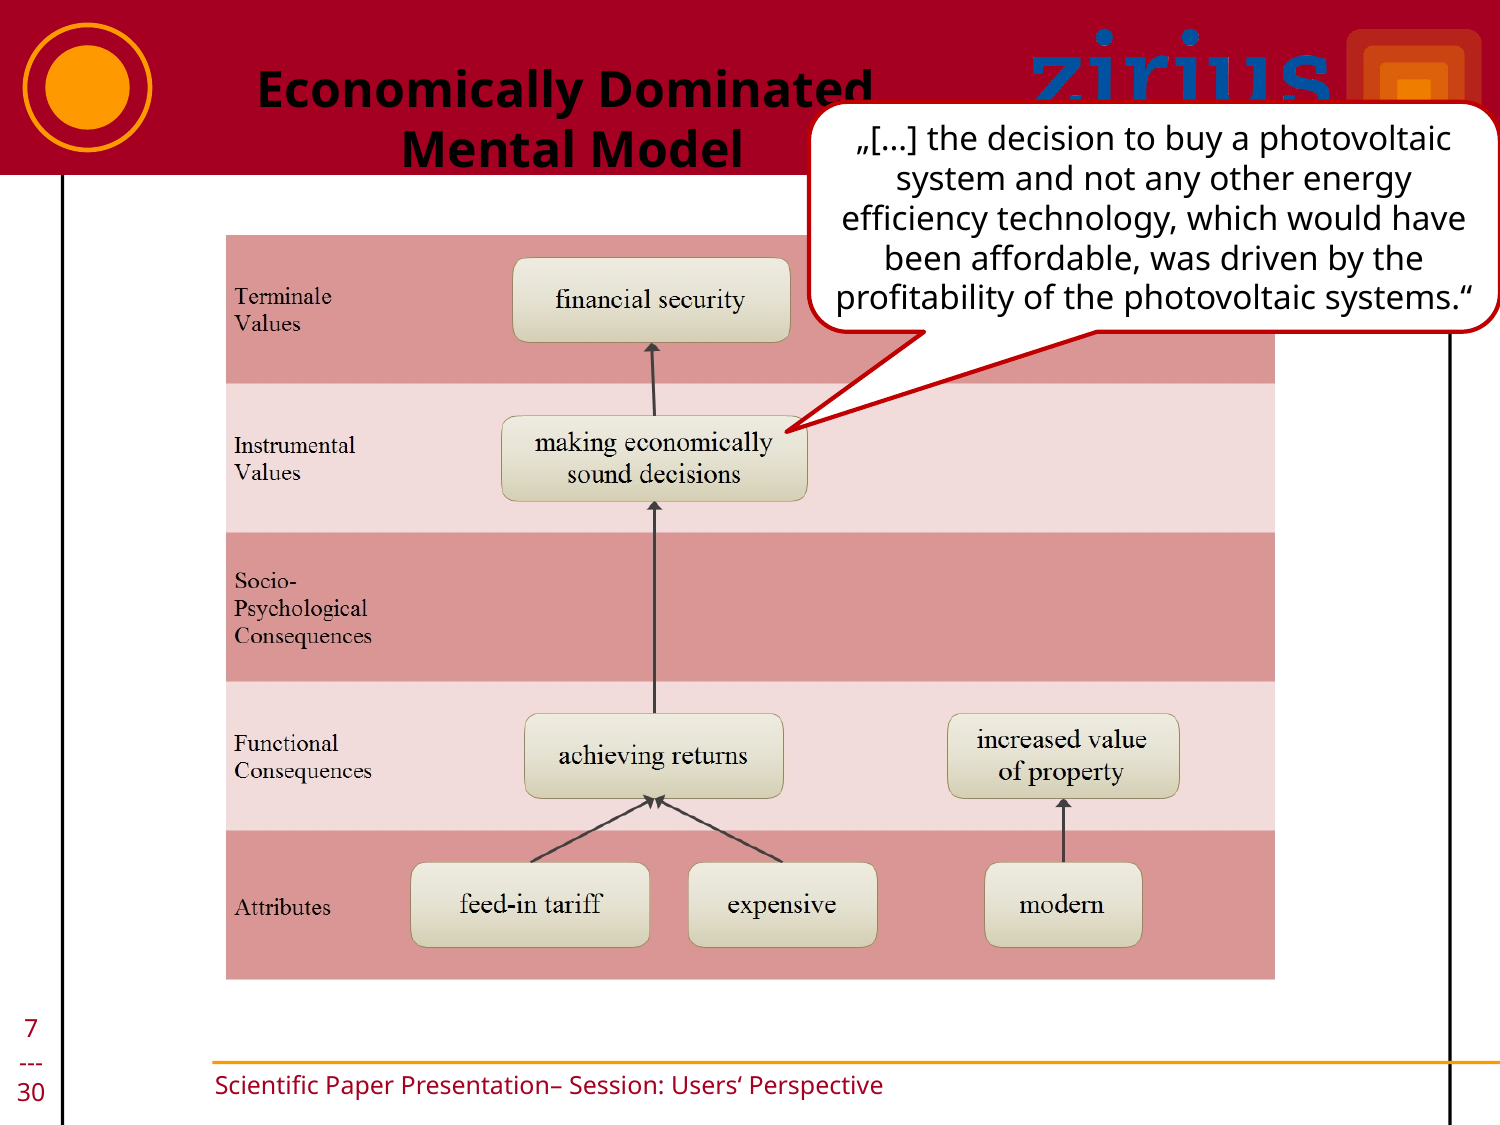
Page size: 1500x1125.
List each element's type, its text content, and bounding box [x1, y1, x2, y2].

text_box „[…] the decision to buy a photovoltaic system and not any other energy efficiency technology, which would have been affordable, was driven by the profitability of the photovoltaic systems.“ [806, 99, 1500, 334]
picture [1012, 15, 1500, 124]
slide_number 7 --- 30 [0, 1012, 63, 1125]
picture [224, 235, 1276, 980]
text_box Economically Dominated Mental Model [159, 49, 987, 185]
